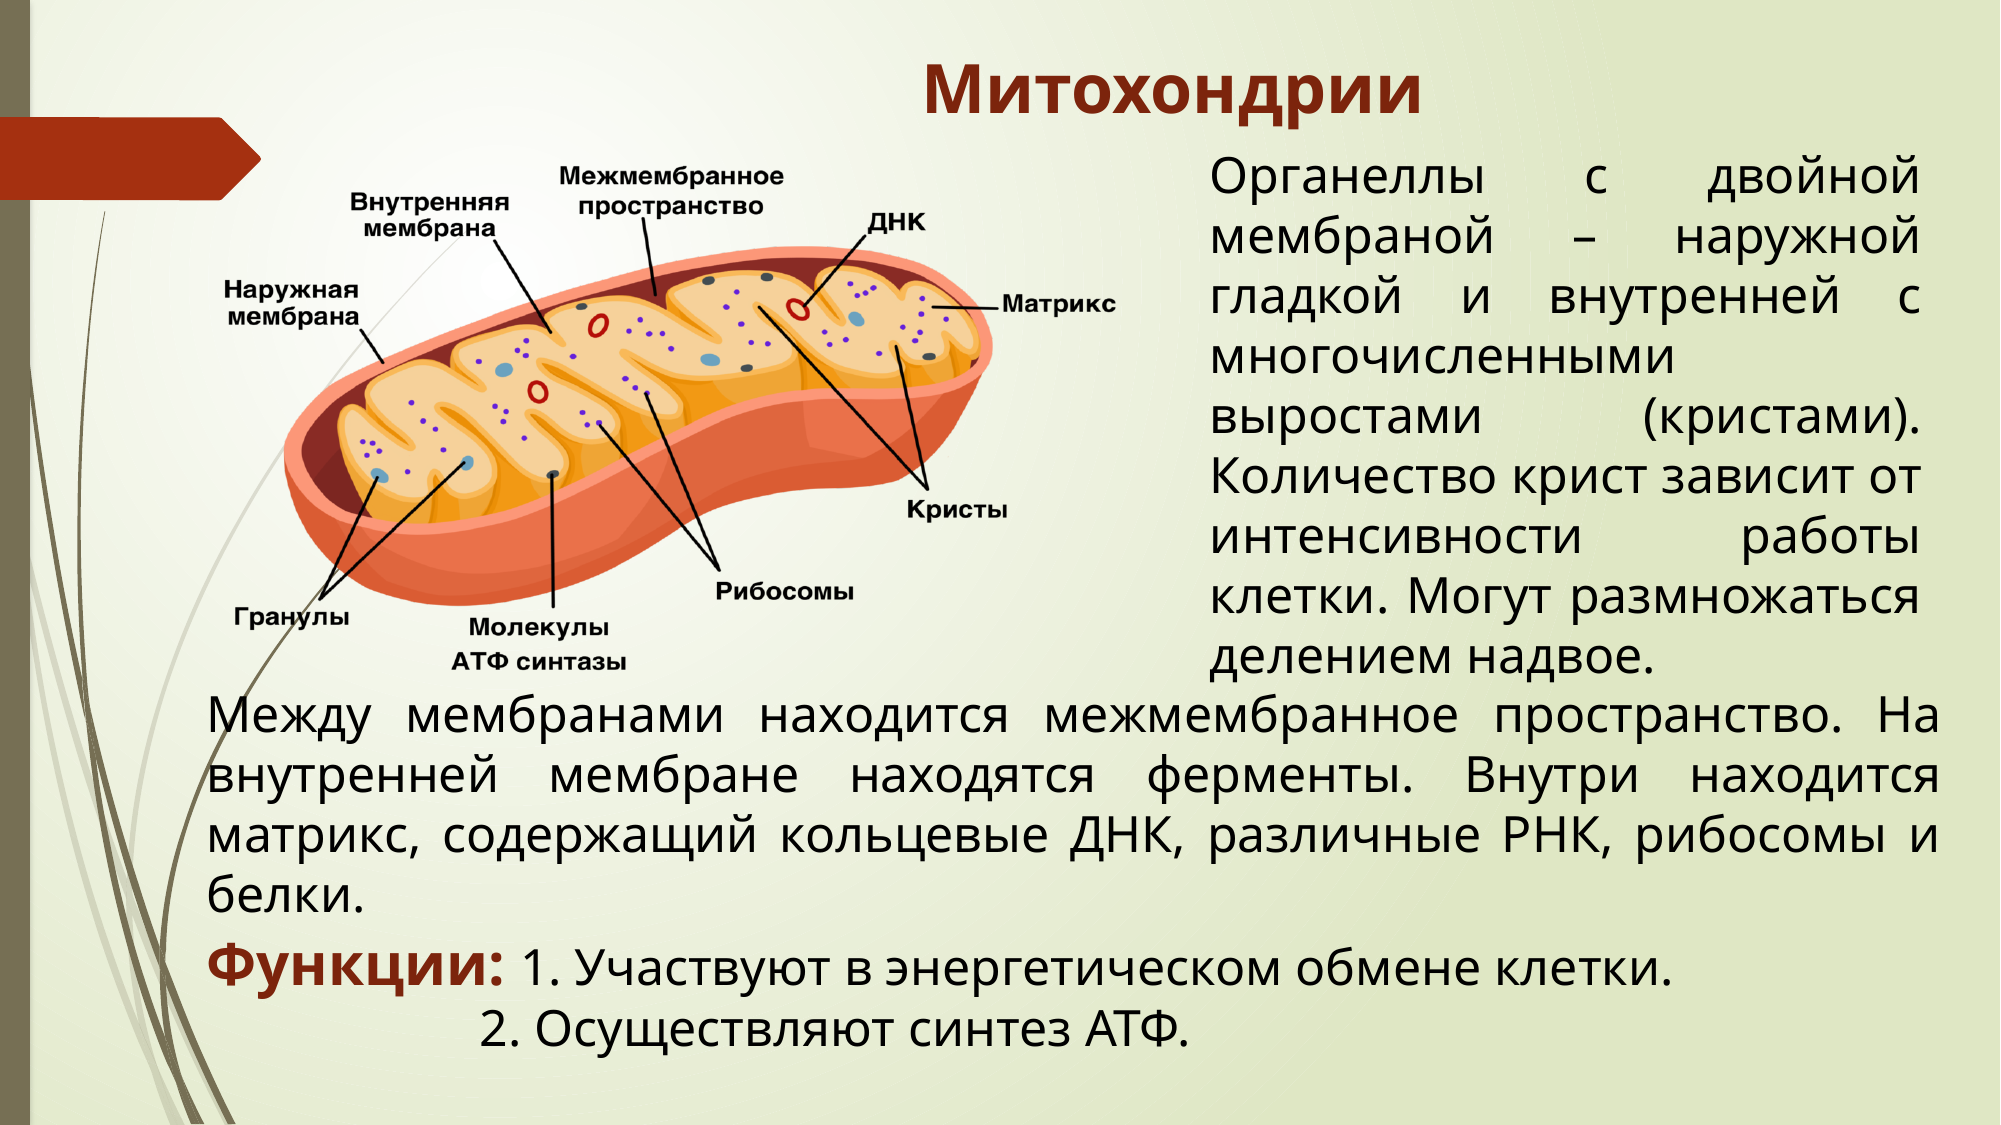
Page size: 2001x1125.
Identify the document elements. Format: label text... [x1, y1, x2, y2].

title Митохондрии [442, 38, 1904, 136]
text_box Органеллы с двойной мембраной – наружной гладкой и внутренней с многочисленными выростами (кристами). Количество крист зависит от интенсивности работы клетки. Могут размножаться делением надвое. [1195, 135, 1937, 674]
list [191, 135, 1129, 711]
text_box Между мембранами находится межмембранное пространство. На внутренней мембране находятся ферменты. Внутри находится матрикс, содержащий кольцевые ДНК, различные РНК, рибосомы и белки. [191, 674, 1957, 990]
text_box Функции: 1. Участвуют в энергетическом обмене клетки. 2. Осуществляют синтез АТФ. [191, 919, 1857, 1065]
